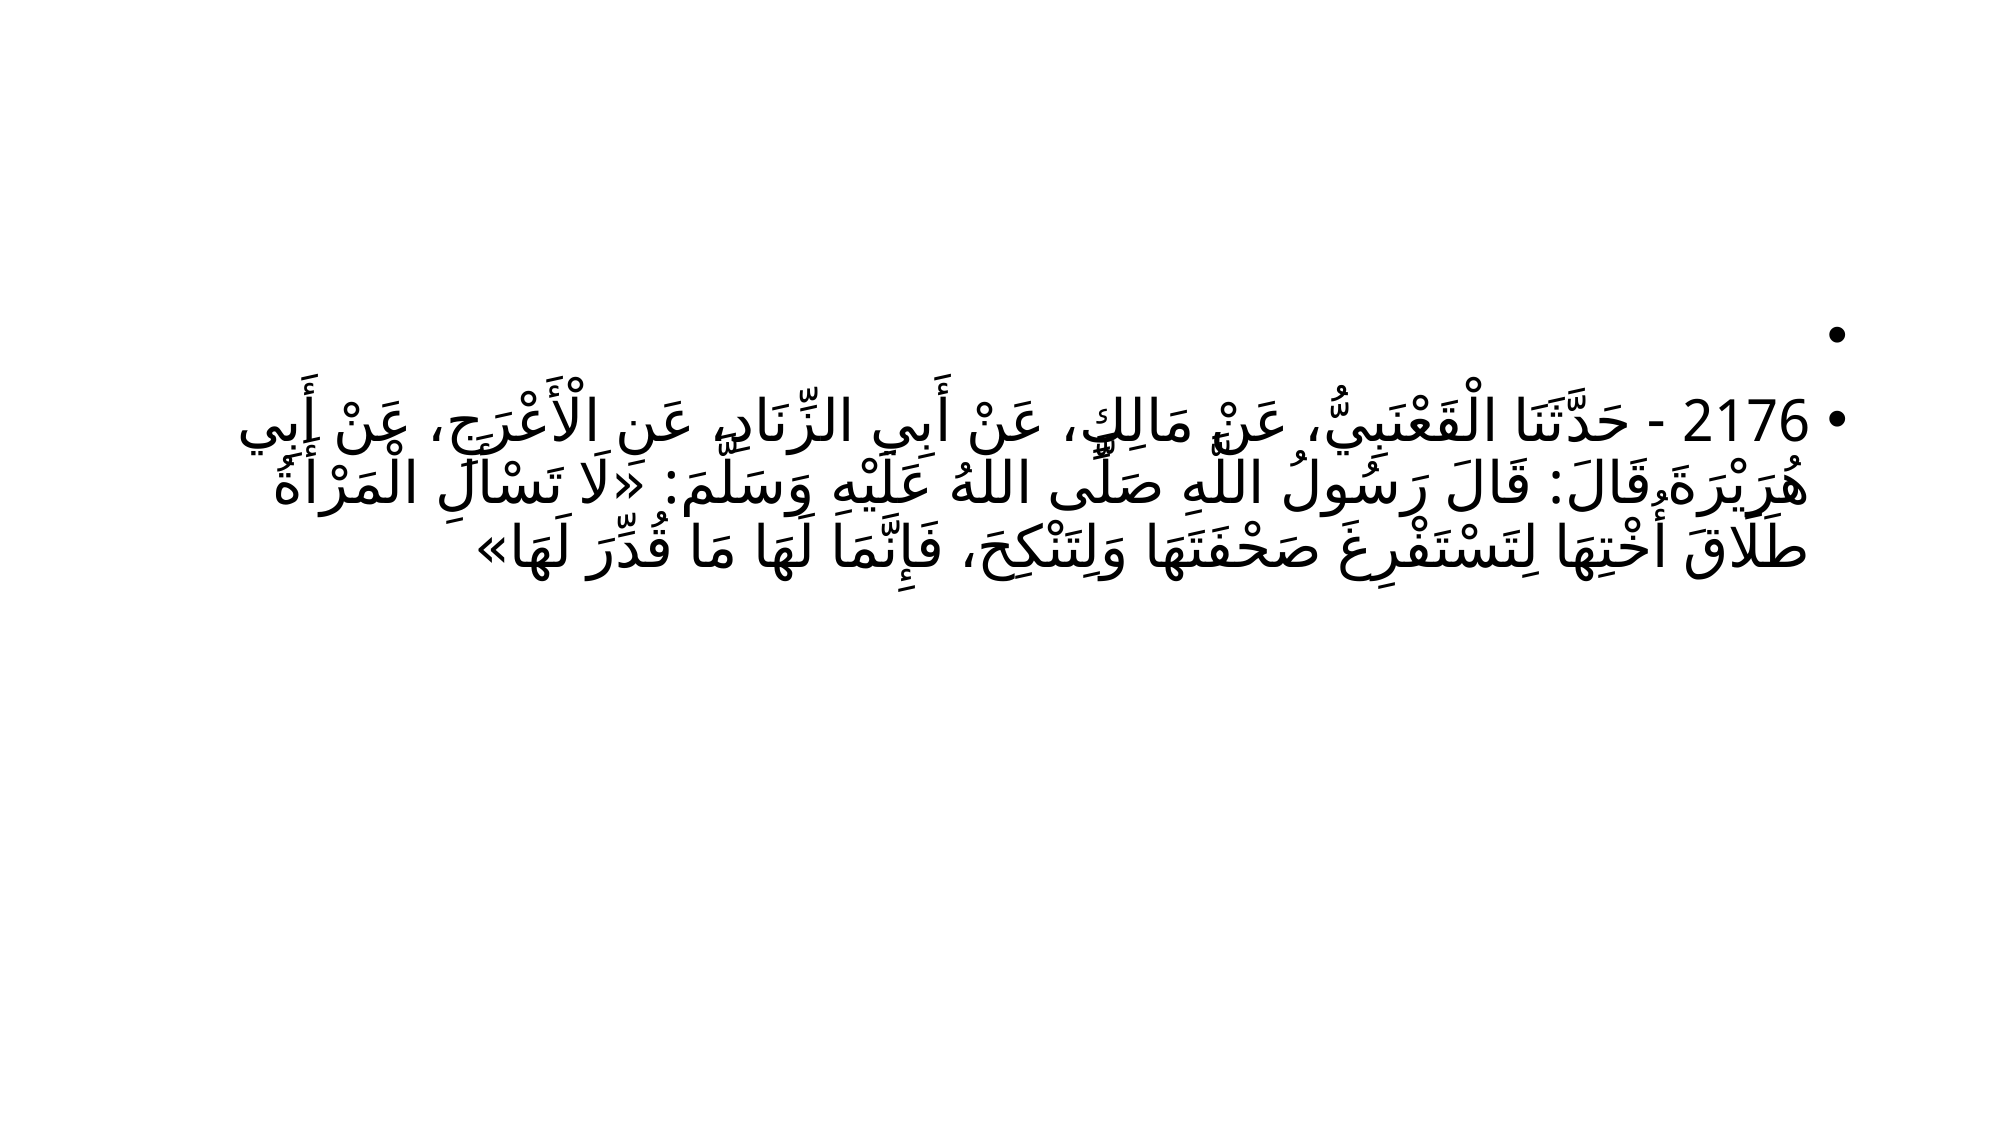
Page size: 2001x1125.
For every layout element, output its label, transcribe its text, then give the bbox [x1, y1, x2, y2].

list 2176 - حَدَّثَنَا الْقَعْنَبِيُّ، عَنْ مَالِكٍ، عَنْ أَبِي الزِّنَادِ، عَنِ الْأَعْرَجِ، عَنْ أَبِي هُرَيْرَةَ قَالَ: قَالَ رَسُولُ اللَّهِ صَلَّى اللهُ عَلَيْهِ وَسَلَّمَ: «لَا تَسْأَلِ الْمَرْأَةُ طَلَاقَ أُخْتِهَا لِتَسْتَفْرِغَ صَحْفَتَهَا وَلِتَنْكِحَ، فَإِنَّمَا لَهَا مَا قُدِّرَ لَهَا» [137, 299, 1863, 1014]
